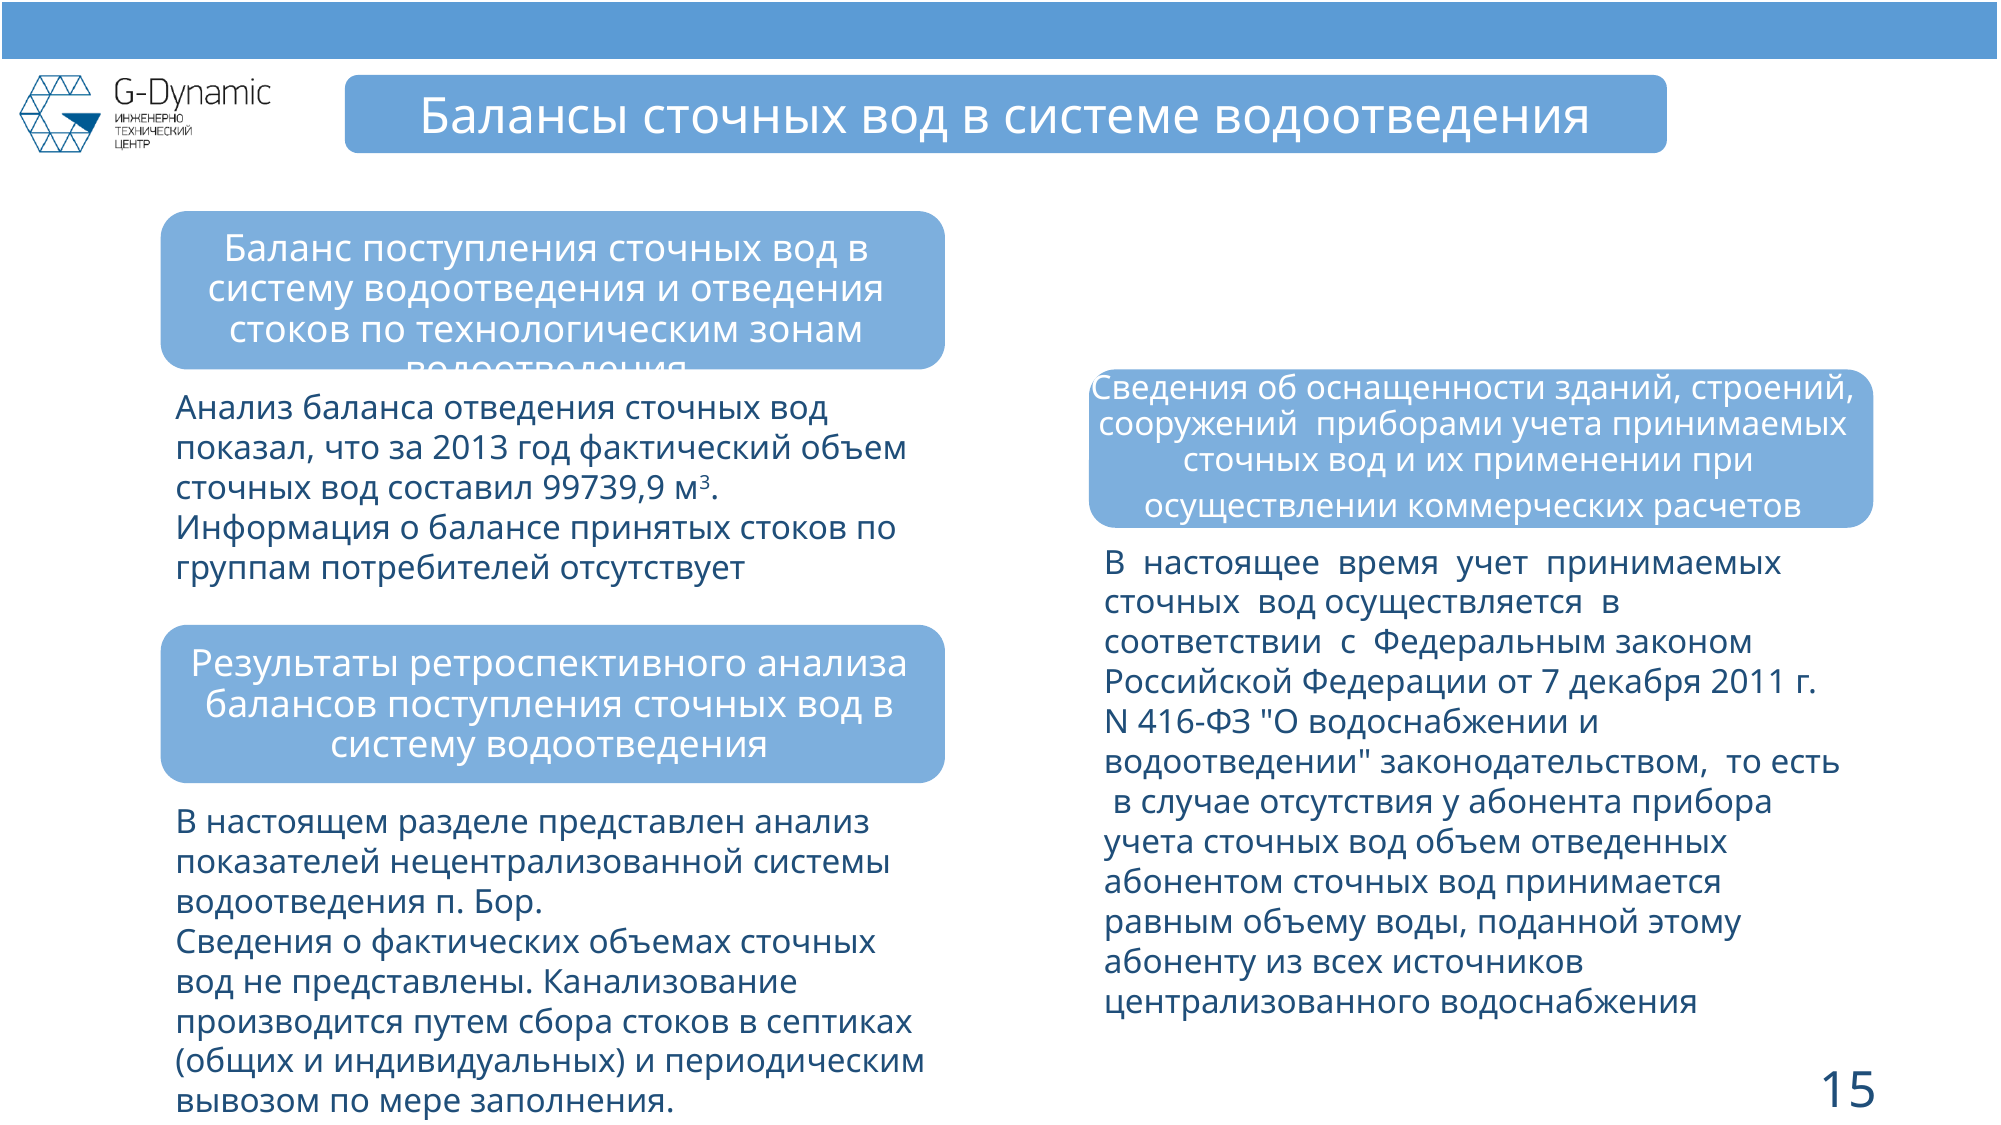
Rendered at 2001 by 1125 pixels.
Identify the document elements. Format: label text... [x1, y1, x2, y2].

text_box Результаты ретроспективного анализа балансов поступления сточных вод в систему водоотведения [62, 636, 962, 785]
text_box [164, 623, 942, 636]
text_box Балансы сточных вод в системе водоотведения [343, 73, 1668, 155]
text_box В настоящем разделе представлен анализ показателей нецентрализованной системы водоотведения п. Бор. Сведения о фактических объемах сточных вод не представлены. Канализование производится путем сбора стоков в септиках (общих и индивидуальных) и периодическим вывозом по мере заполнения. [160, 792, 945, 1125]
text_box [165, 210, 941, 221]
text_box Баланс поступления сточных вод в систему водоотведения и отведения стоков по технологическим зонам водоотведения [59, 221, 959, 370]
slide_number 15 [1541, 1024, 1892, 1125]
text_box В настоящее время учет принимаемых сточных вод осуществляется в соответствии с Федеральным законом Российской Федерации от 7 декабря 2011 г. N 416-ФЗ "О водоснабжении и водоотведении" законодательством, то есть в случае отсутствия у абонента прибора учета сточных вод объем отведенных абонентом сточных вод принимается равным объему воды, поданной этому абоненту из всех источников централизованного водоснабжения [1089, 533, 1861, 1028]
picture [0, 52, 292, 174]
text_box Сведения об оснащенности зданий, строений, сооружений приборами учета принимаемых сточных вод и их применении при осуществлении коммерческих расчетов [986, 363, 1886, 534]
table_header [2, 2, 1997, 59]
text_box Анализ баланса отведения сточных вод показал, что за 2013 год фактический объем сточных вод составил 99739,9 м3. Информация о балансе принятых стоков по группам потребителей отсутствует [160, 379, 945, 594]
